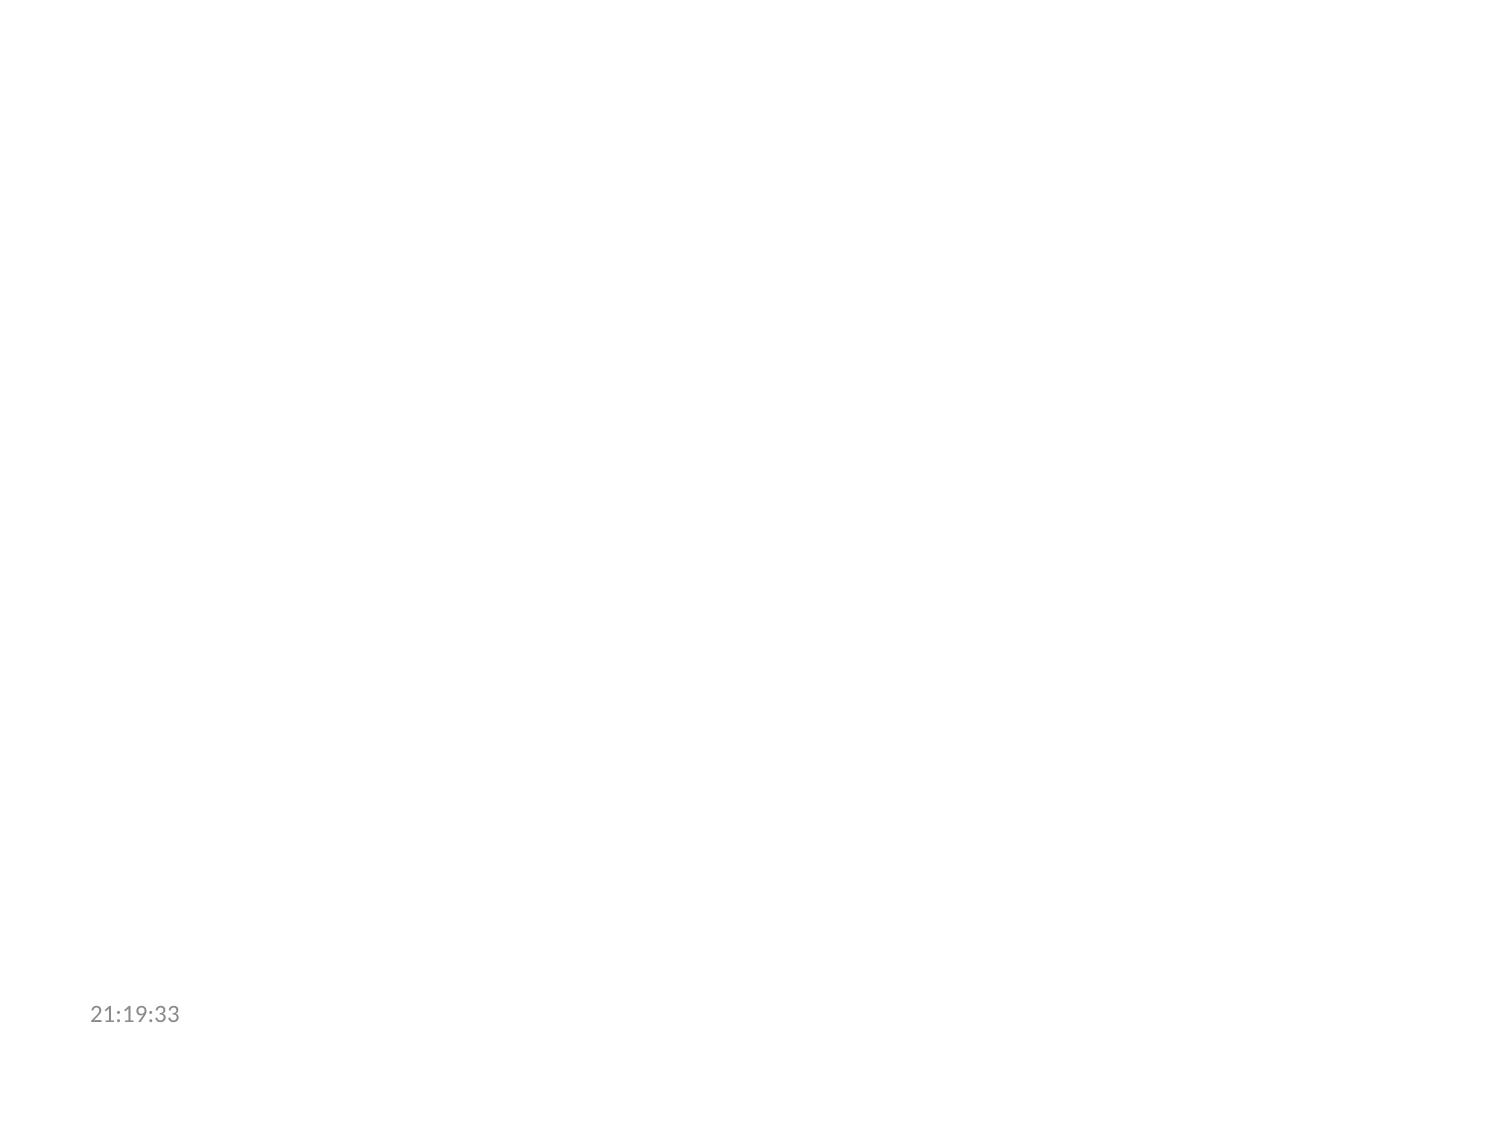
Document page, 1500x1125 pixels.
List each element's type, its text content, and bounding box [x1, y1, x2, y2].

text_box 15:35:09 [75, 982, 425, 1043]
